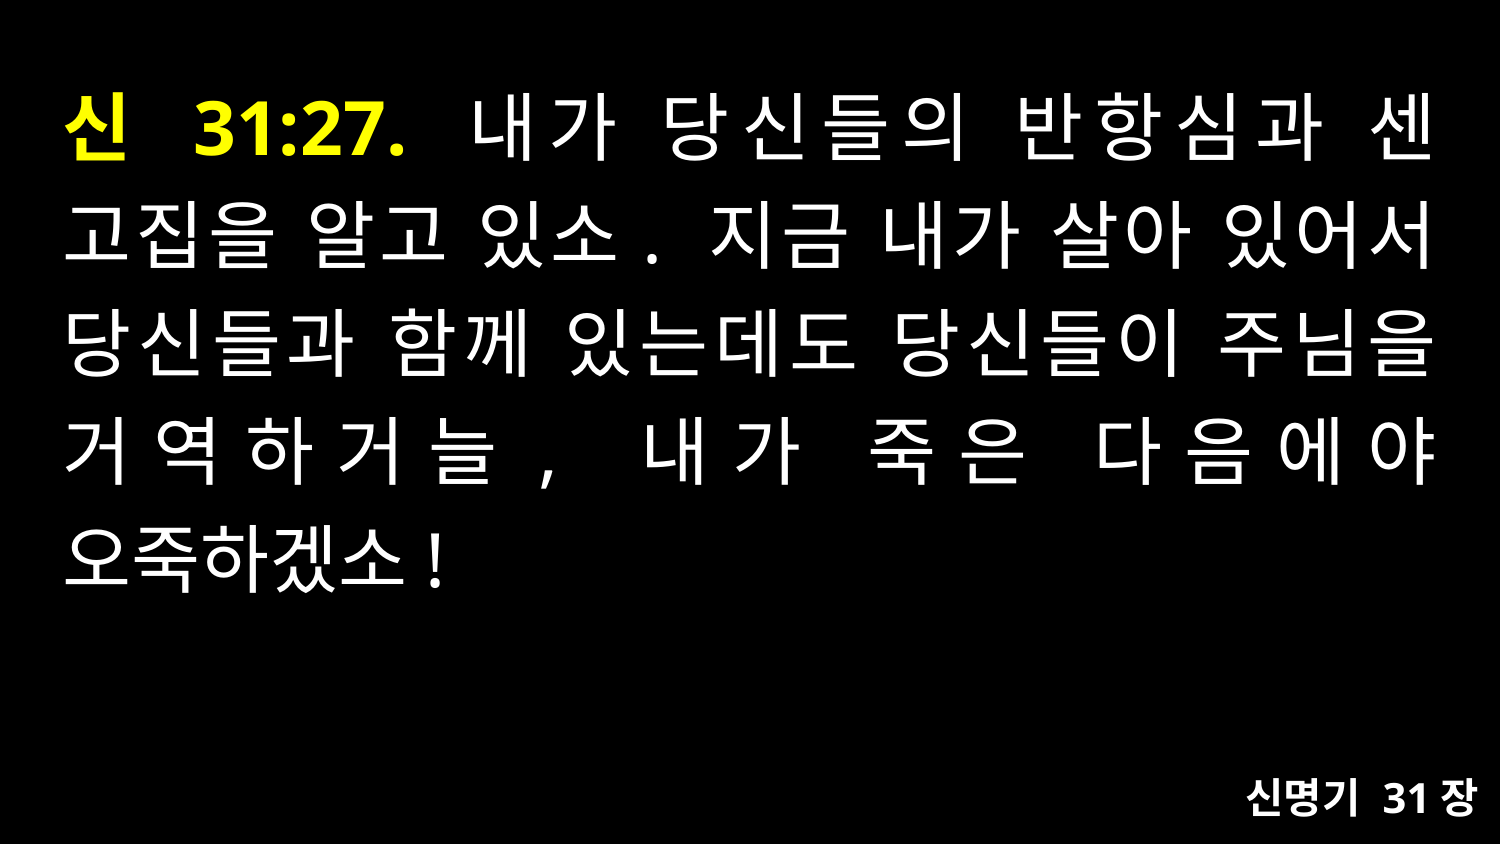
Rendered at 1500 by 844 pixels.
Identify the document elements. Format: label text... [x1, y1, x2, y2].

title 신 31:27. 내가 당신들의 반항심과 센 고집을 알고 있소. 지금 내가 살아 있어서 당신들과 함께 있는데도 당신들이 주님을 거역하거늘, 내가 죽은 다음에야 오죽하겠소! [0, 0, 1500, 844]
subtitle 신명기 31장 [916, 770, 1500, 844]
